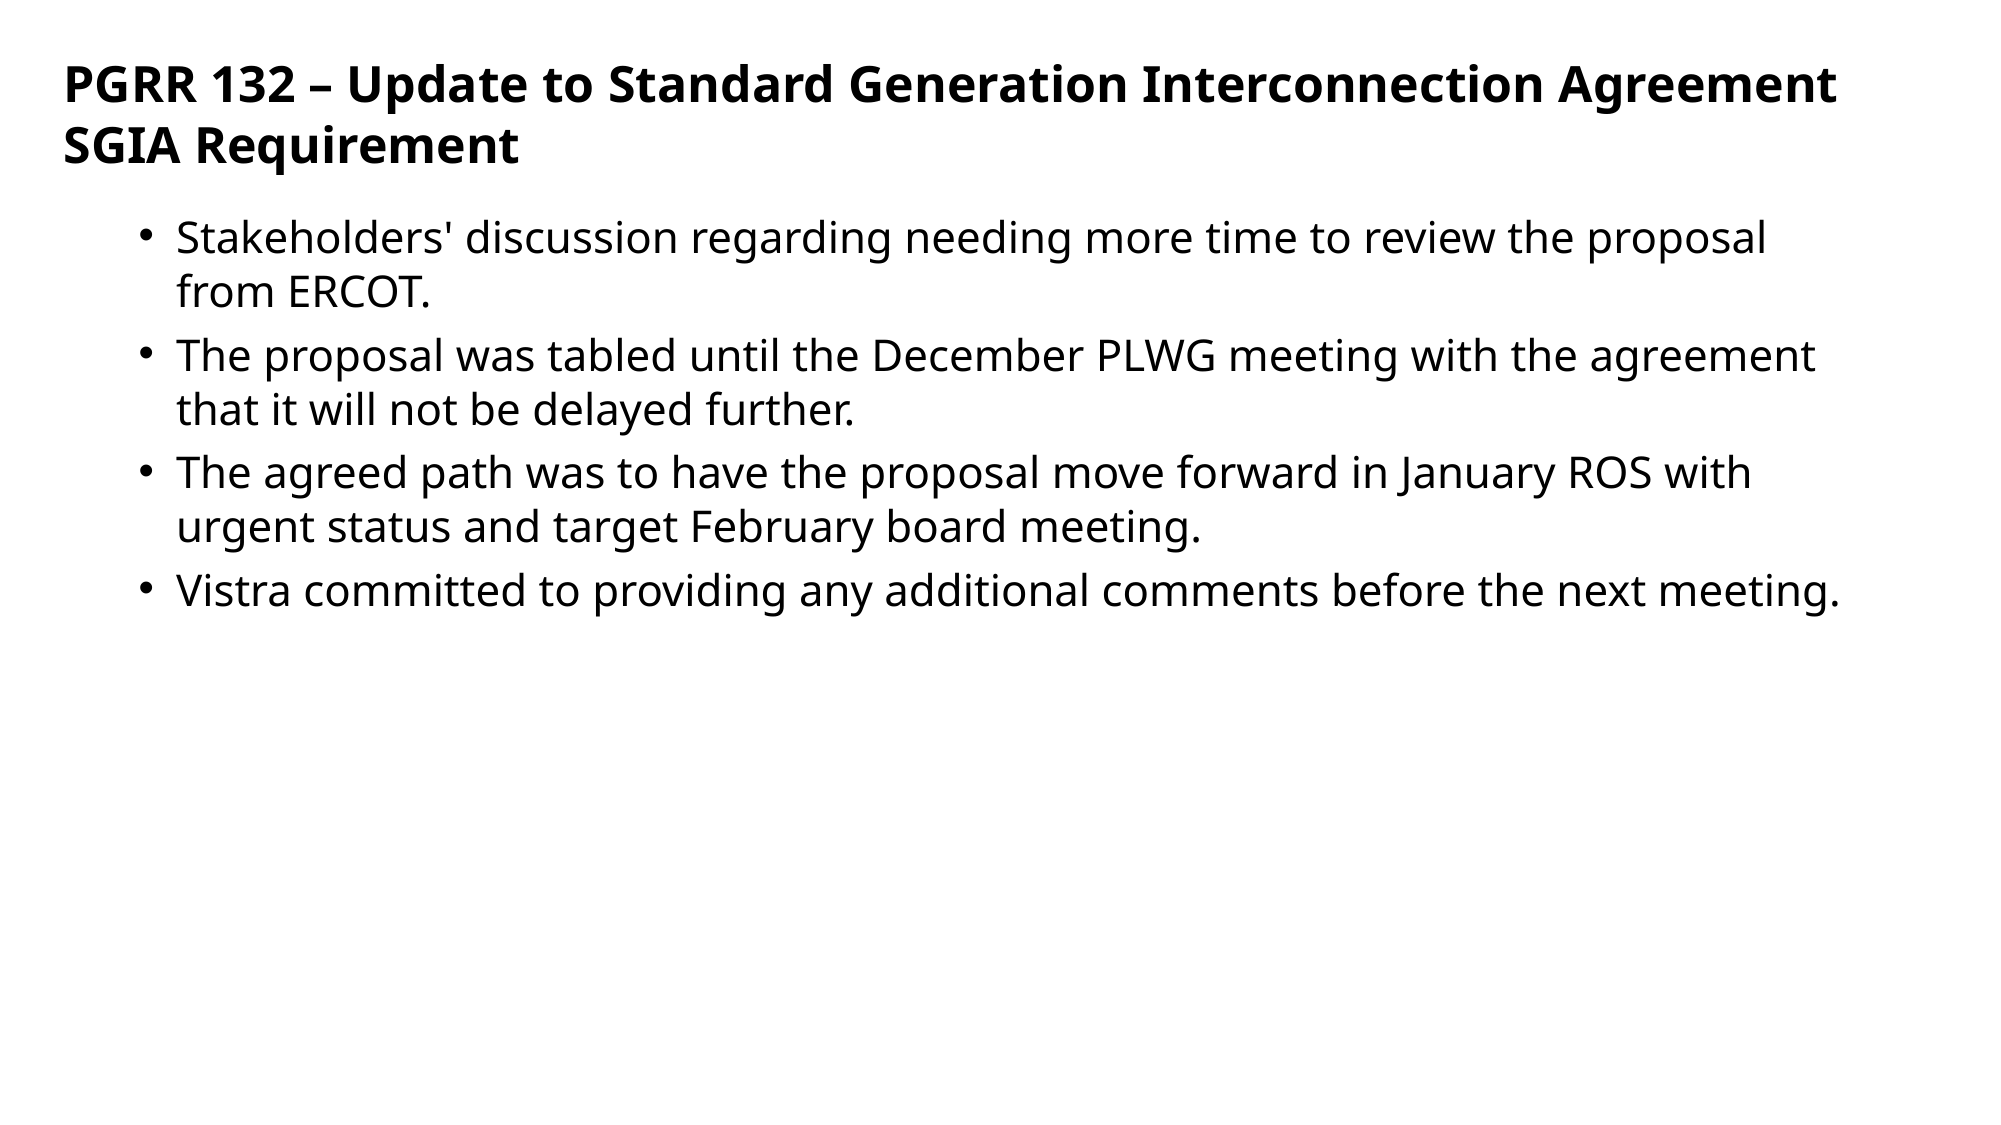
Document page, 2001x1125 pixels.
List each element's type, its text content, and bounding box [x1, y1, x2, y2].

text_box PGRR 132 – Update to Standard Generation Interconnection Agreement SGIA Requirement Stakeholders' discussion regarding needing more time to review the proposal from ERCOT. The proposal was tabled until the December PLWG meeting with the agreement that it will not be delayed further. The agreed path was to have the proposal move forward in January ROS with urgent status and target February board meeting. Vistra committed to providing any additional comments before the next meeting. [48, 45, 1888, 1047]
